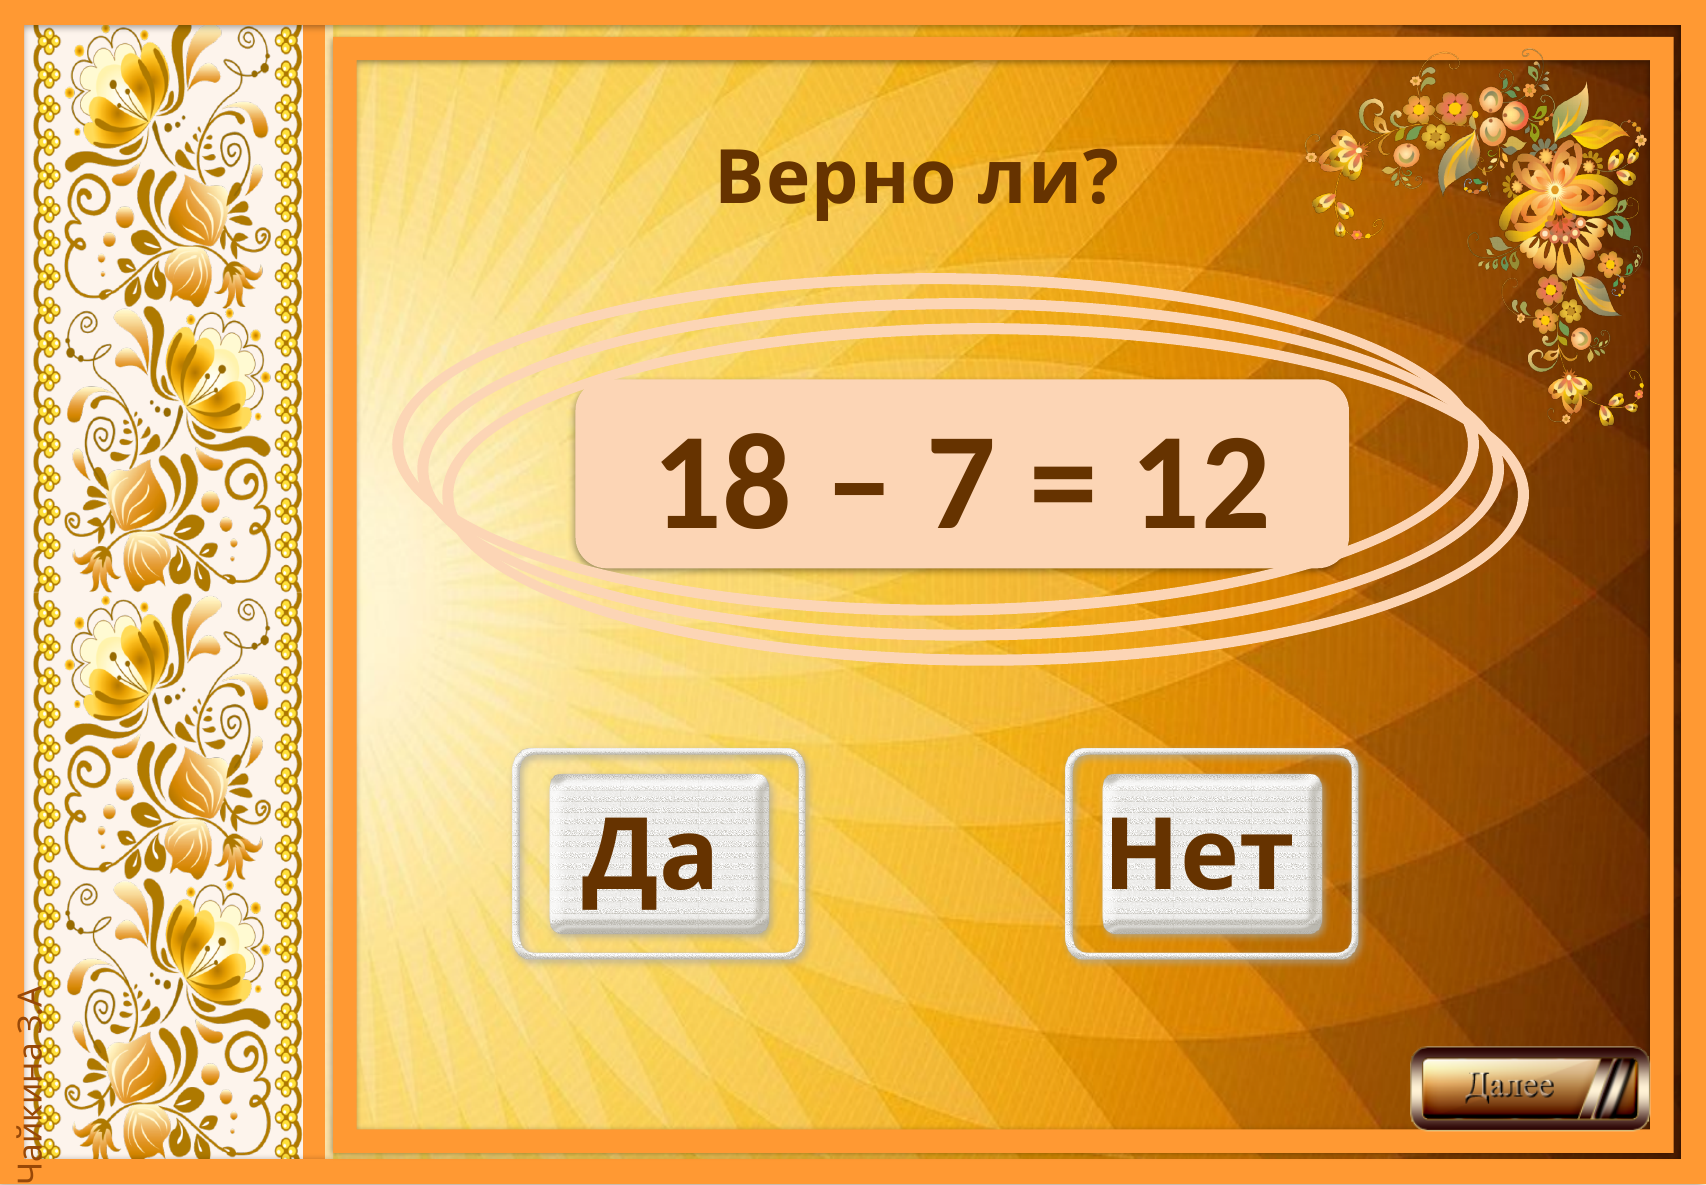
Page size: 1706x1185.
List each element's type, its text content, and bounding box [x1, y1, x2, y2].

picture [325, 25, 1681, 1159]
text_box [415, 296, 1491, 534]
text_box Верно ли? [392, 119, 1444, 317]
picture [32, 1048, 39, 1056]
text_box 18 – 7 = 12 [574, 378, 1350, 570]
text_box [440, 321, 1532, 668]
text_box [1054, 733, 1373, 976]
text_box [467, 439, 1507, 643]
picture [25, 1149, 32, 1159]
text_box [390, 271, 1466, 509]
picture [25, 993, 31, 1000]
picture [25, 1091, 38, 1099]
picture [25, 1130, 38, 1138]
text_box [460, 426, 1482, 618]
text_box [501, 733, 820, 976]
picture [25, 25, 303, 1159]
picture [25, 1068, 31, 1077]
picture [32, 1149, 39, 1157]
